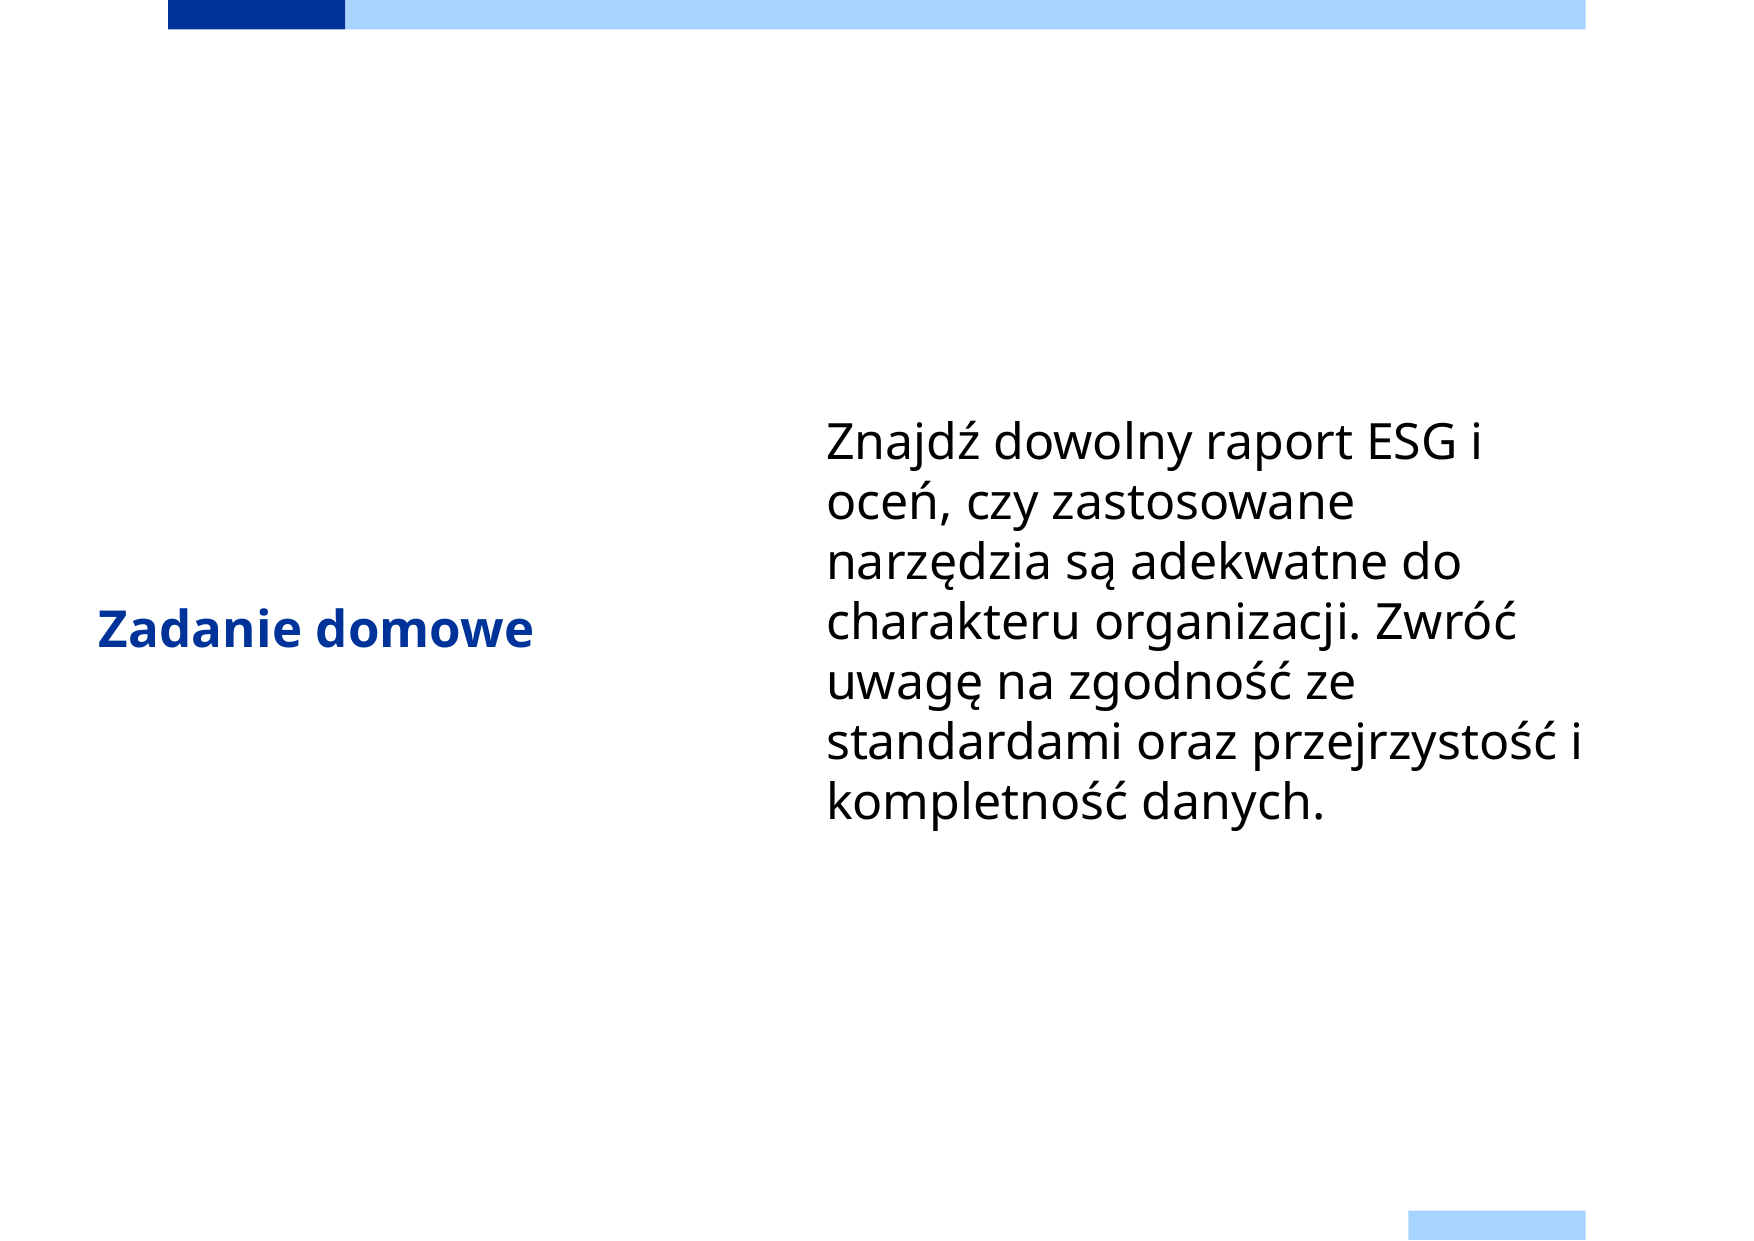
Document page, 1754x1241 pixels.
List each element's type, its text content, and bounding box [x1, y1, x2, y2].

title Zadanie domowe [86, 237, 548, 1003]
list Znajdź dowolny raport ESG i oceń, czy zastosowane narzędzia są adekwatne do charakteru organizacji. Zwróć uwagę na zgodność ze standardami oraz przejrzystość i kompletność danych. [826, 237, 1587, 1003]
